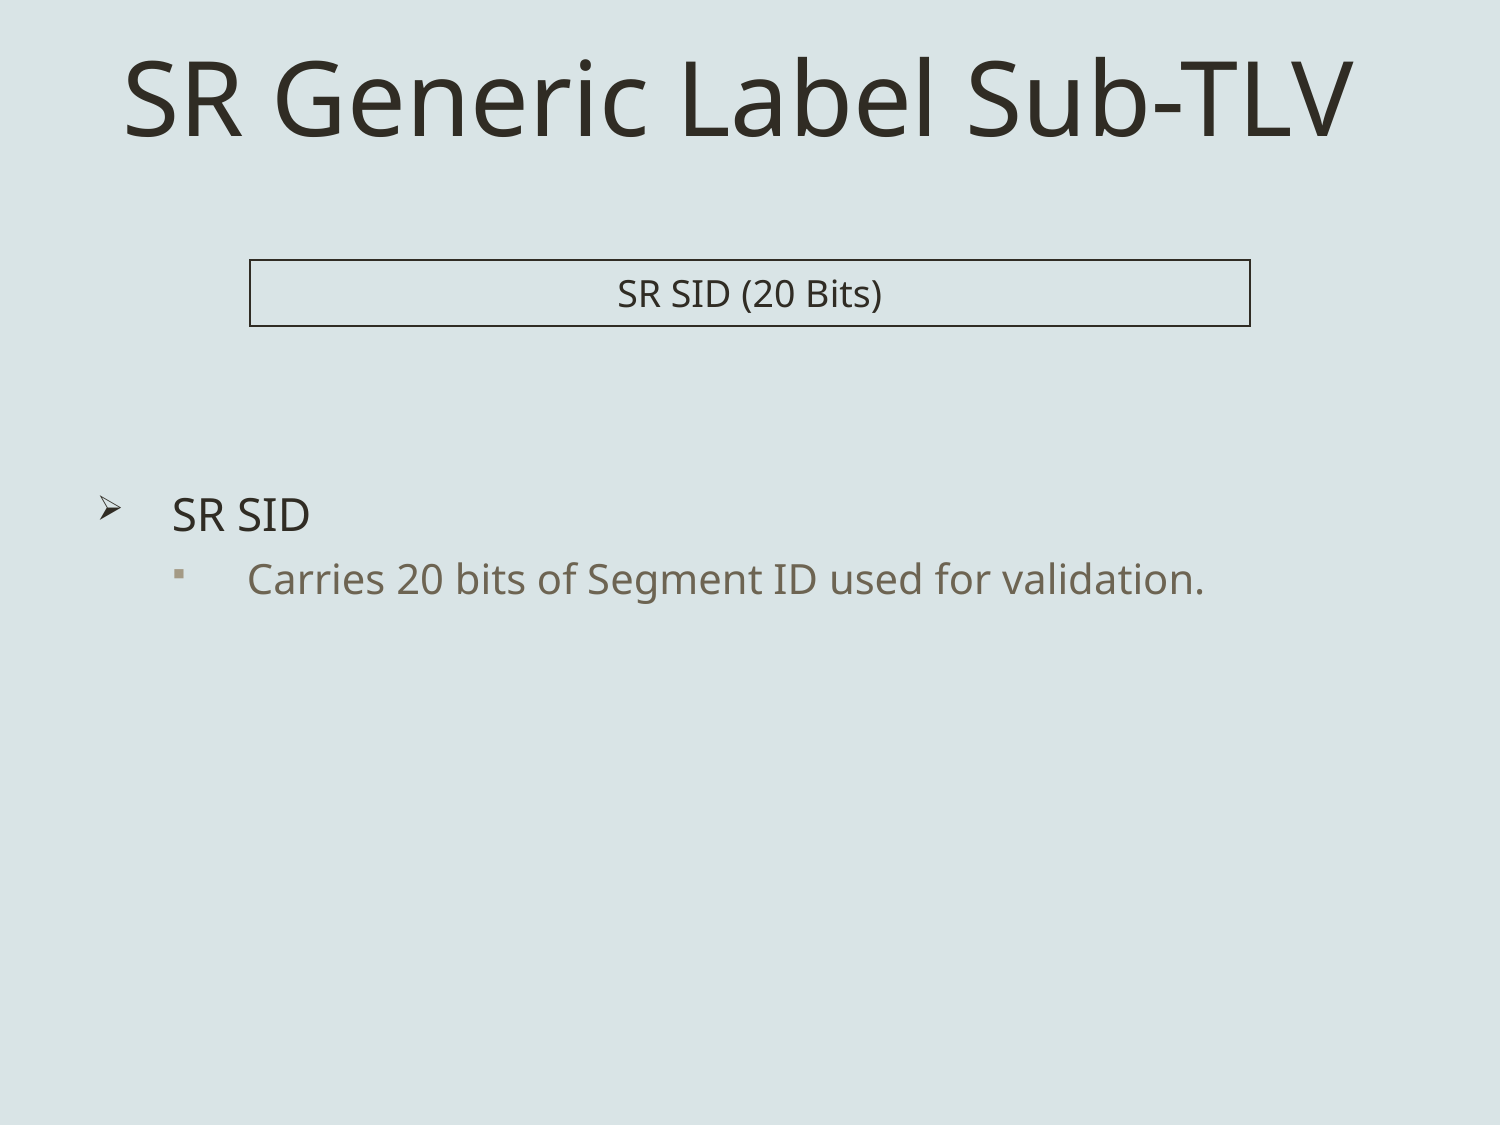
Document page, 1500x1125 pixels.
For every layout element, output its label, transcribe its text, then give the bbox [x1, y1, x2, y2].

list SR SID Carries 20 bits of Segment ID used for validation. [81, 477, 1419, 1005]
title SR Generic Label Sub-TLV [70, 23, 1407, 165]
table_header SR SID (20 Bits) [251, 261, 1249, 325]
